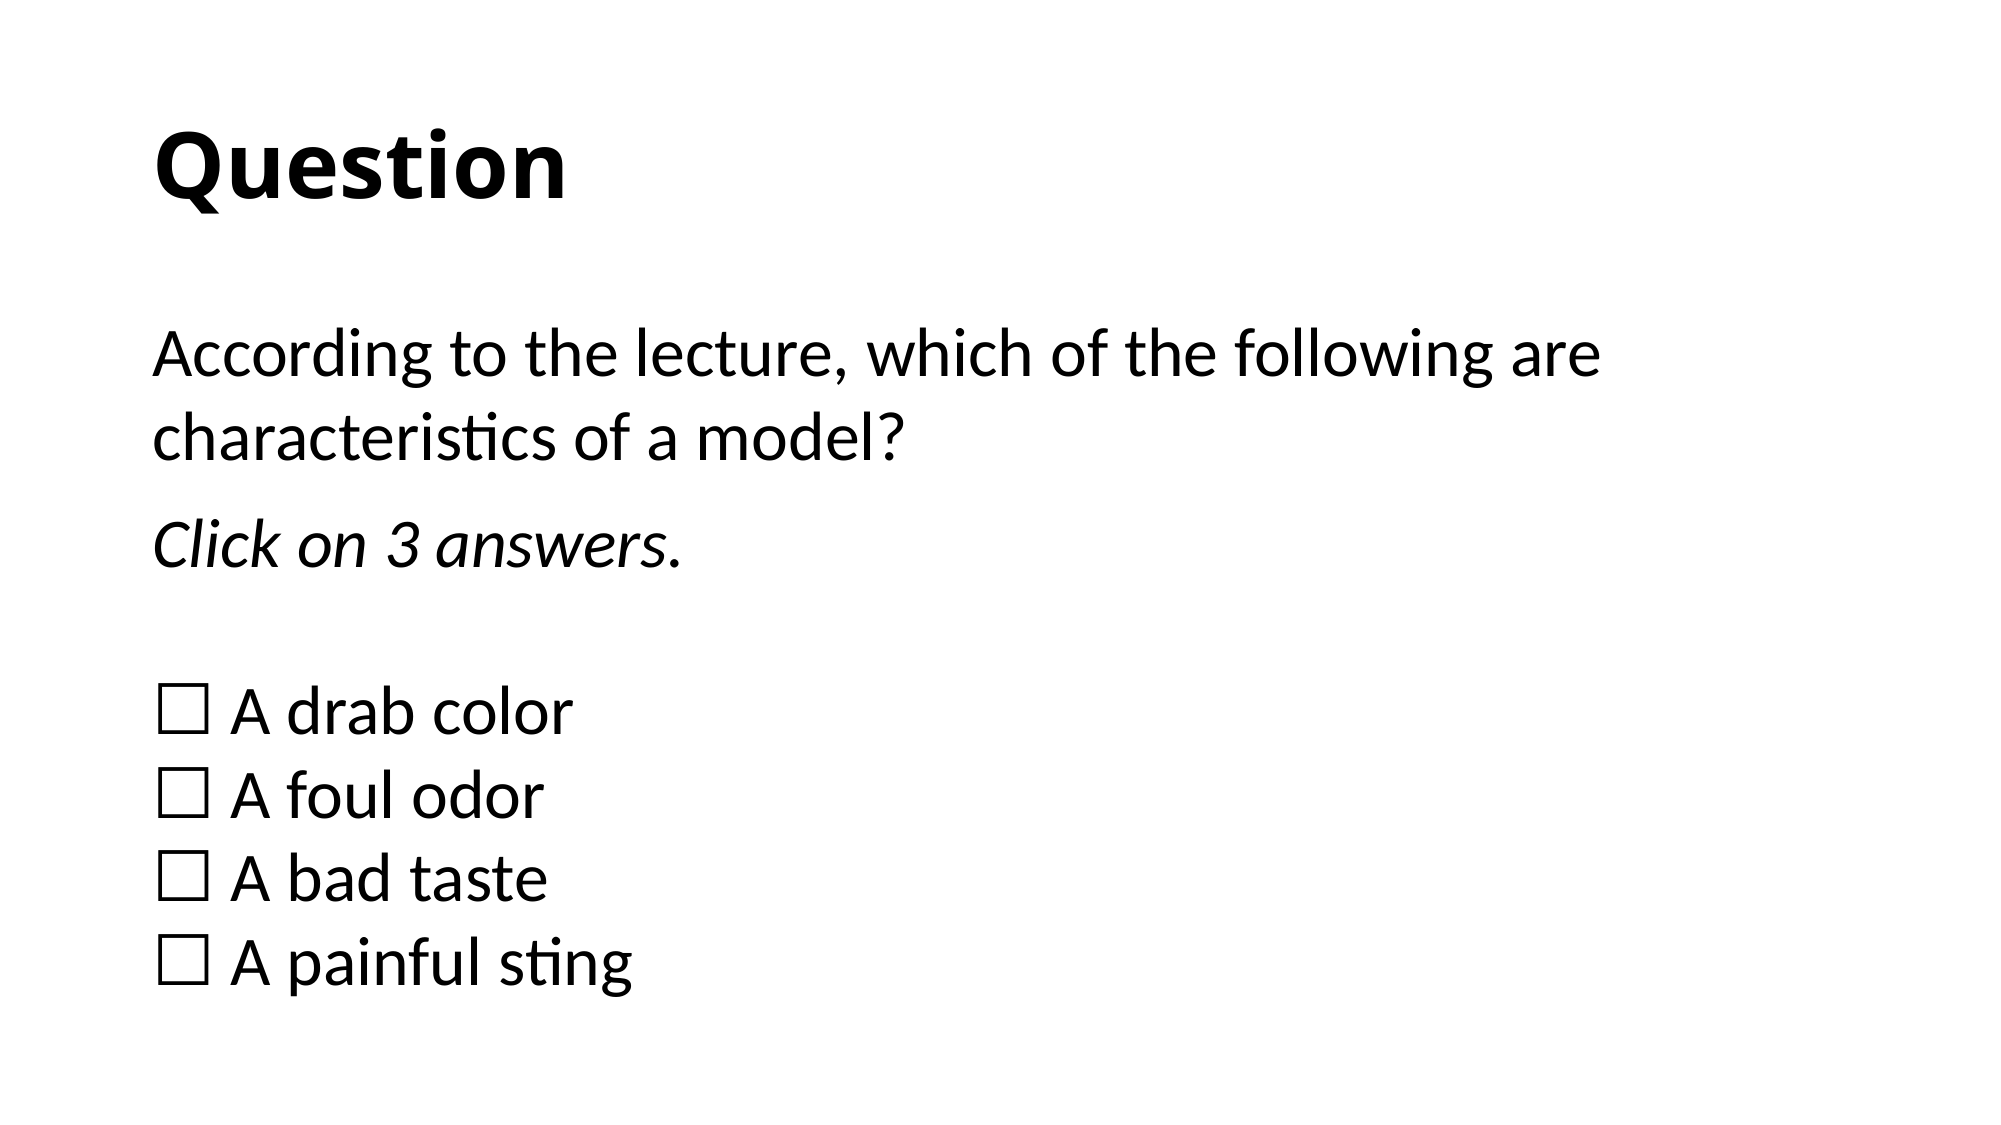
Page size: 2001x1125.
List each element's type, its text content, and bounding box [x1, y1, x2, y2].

list According to the lecture, which of the following are characteristics of a model? Click on 3 answers. ☐ A drab color ☐ A foul odor ☐ A bad taste ☐ A painful sting [137, 299, 1863, 1014]
title Question [137, 59, 1863, 278]
